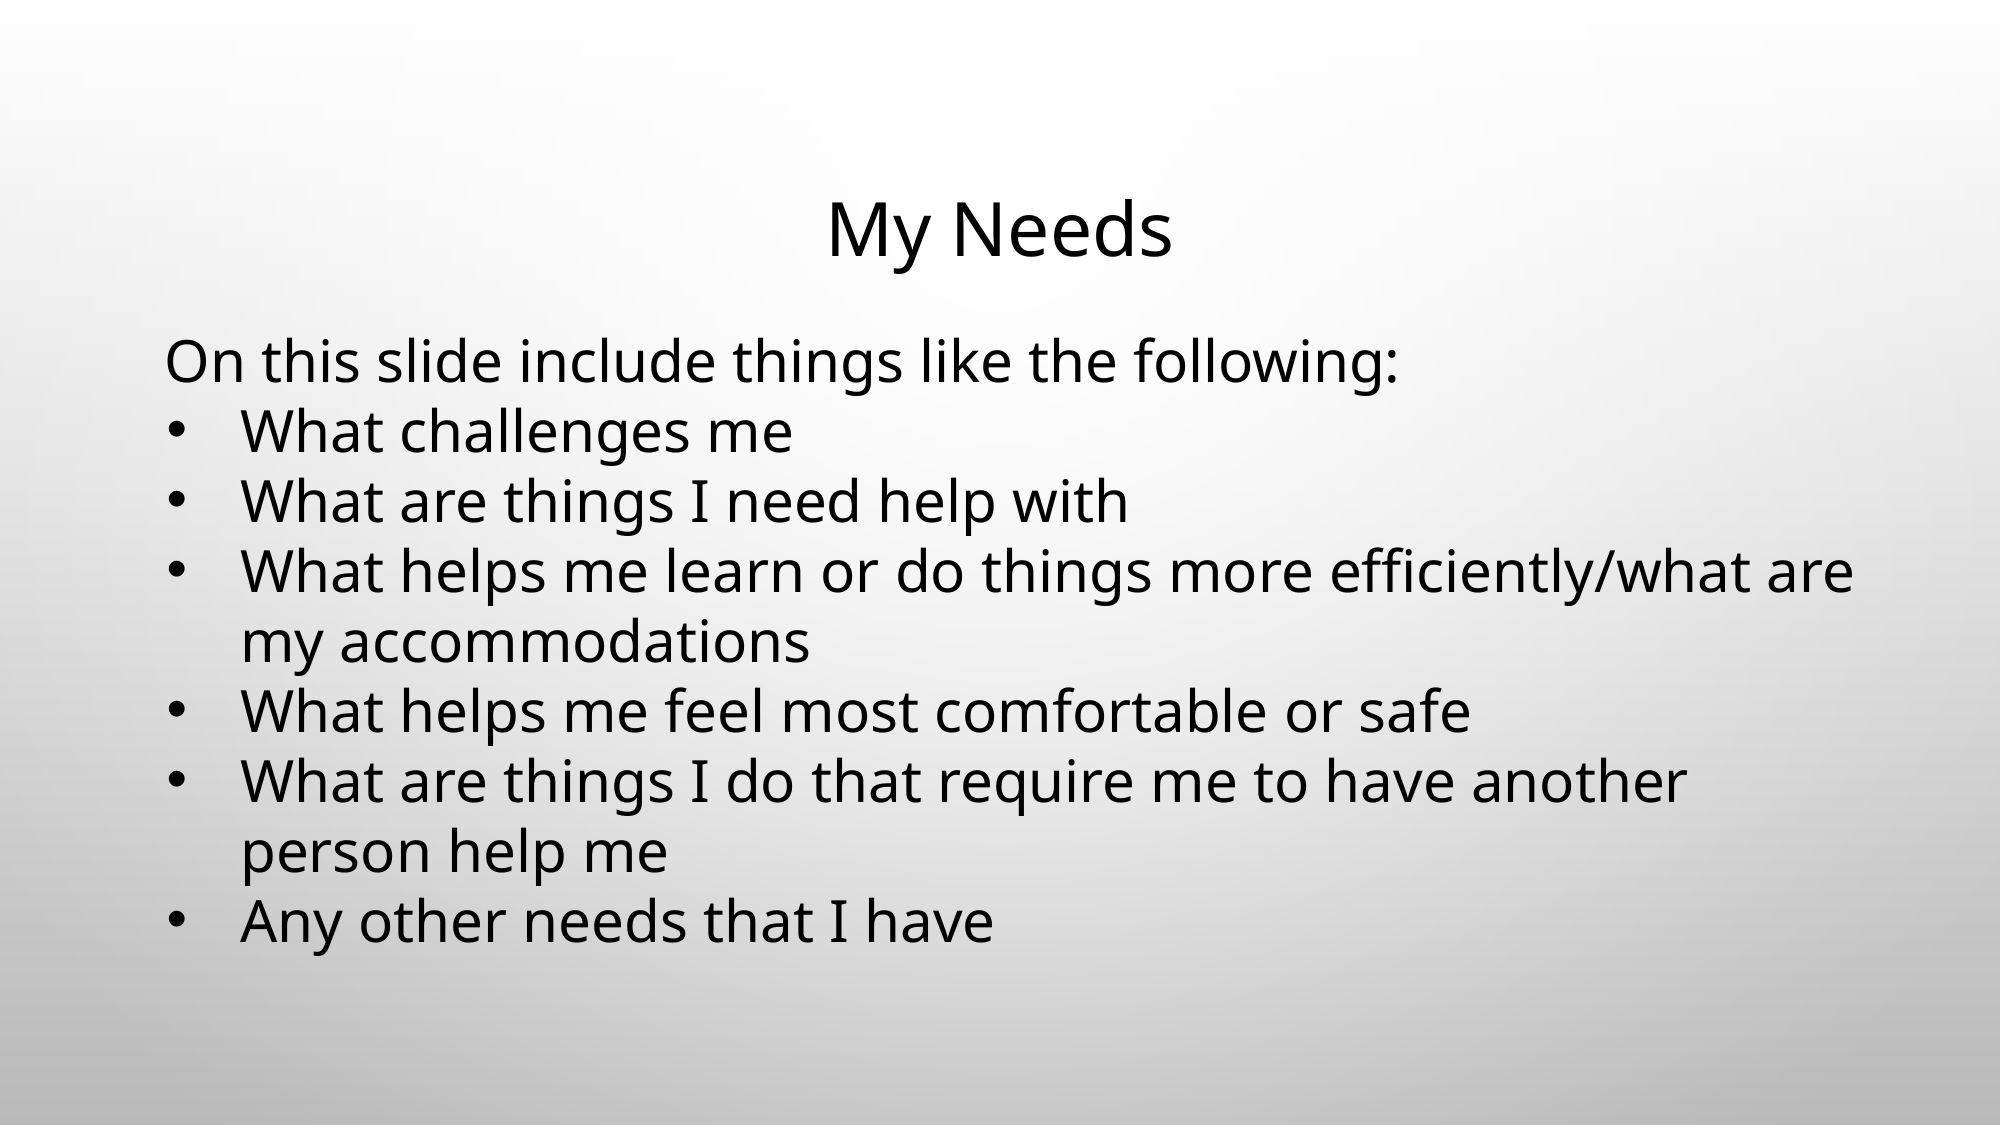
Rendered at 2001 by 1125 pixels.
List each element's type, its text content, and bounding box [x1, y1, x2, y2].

picture [0, 0, 2000, 1125]
list On this slide include things like the following: What challenges me What are things I need help with What helps me learn or do things more efficiently/what are my accommodations What helps me feel most comfortable or safe What are things I do that require me to have another person help me Any other needs that I have [149, 316, 1887, 1042]
title My Needs [149, 101, 1851, 316]
